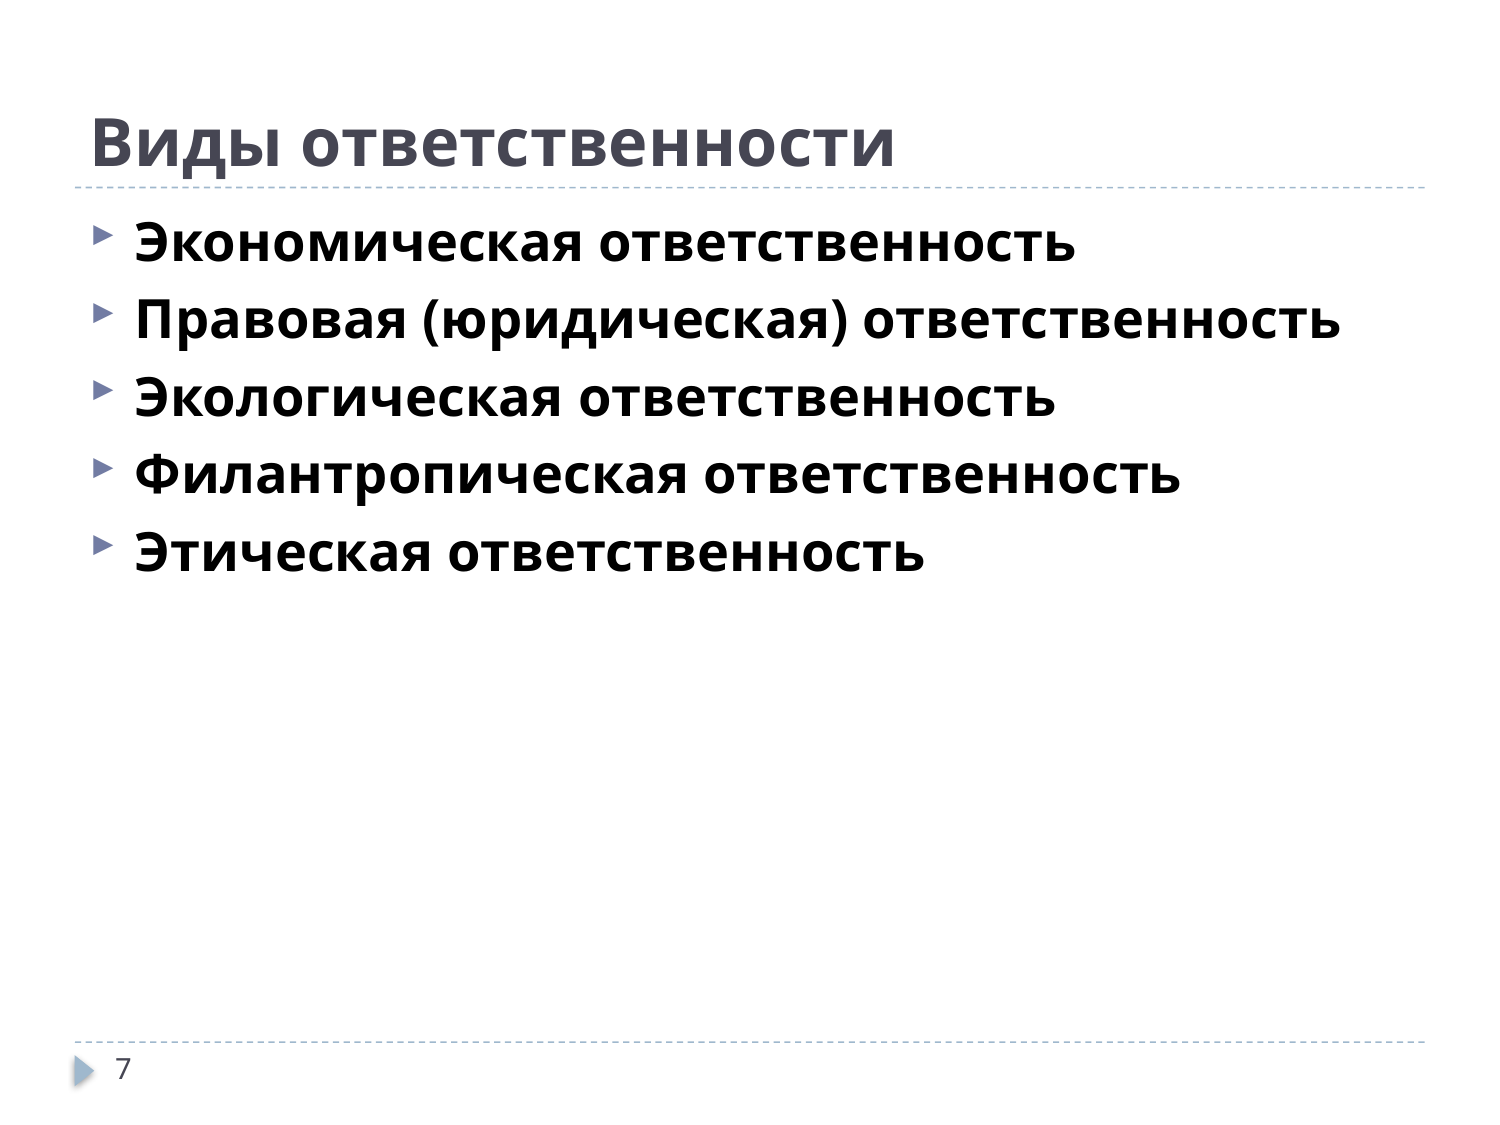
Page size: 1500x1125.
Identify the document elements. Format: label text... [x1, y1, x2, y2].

list Экономическая ответственность Правовая (юридическая) ответственность Экологическая ответственность Филантропическая ответственность Этическая ответственность [75, 200, 1425, 1010]
slide_number 7 [100, 1042, 426, 1103]
title Виды ответственности [75, 24, 1425, 188]
